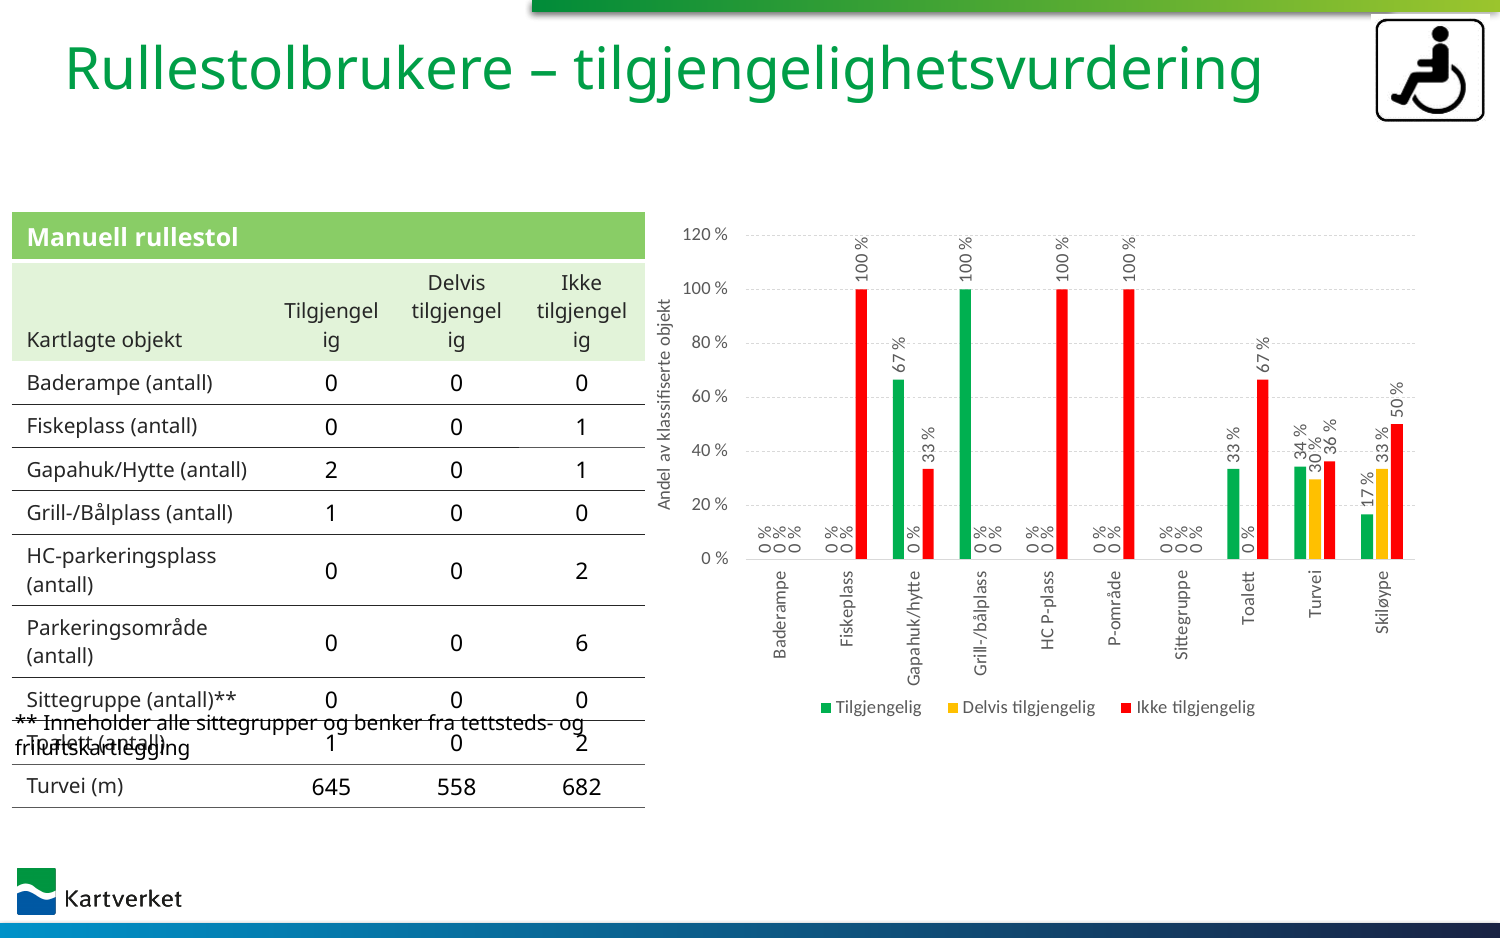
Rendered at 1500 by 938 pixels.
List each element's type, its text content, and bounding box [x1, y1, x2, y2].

table_cell Grill-/Bålplass (antall) [12, 491, 269, 534]
picture [643, 218, 1426, 728]
table_cell Turvei (m) [12, 768, 269, 807]
table_cell 0 [269, 361, 394, 404]
table_cell 558 [394, 768, 519, 807]
table_cell 682 [519, 768, 645, 807]
table_cell 0 [519, 491, 638, 534]
table_cell 0 [394, 361, 519, 404]
table_cell 0 [394, 535, 519, 605]
table_cell 1 [519, 448, 638, 490]
table_cell 0 [269, 678, 394, 702]
table_cell 0 [394, 491, 519, 534]
table_cell 1 [519, 405, 638, 447]
table_cell 2 [269, 448, 394, 490]
table_cell 2 [519, 535, 638, 605]
table_cell 0 [519, 361, 638, 404]
table_cell Kartlagte objekt [12, 263, 269, 361]
text_box Rullestolbrukere – tilgjengelighetsvurdering [49, 12, 1372, 109]
table_cell 0 [394, 448, 519, 490]
table_cell 645 [269, 768, 394, 807]
table_cell 0 [394, 606, 519, 677]
table_cell 0 [394, 405, 519, 447]
table_cell 0 [519, 678, 638, 702]
table_cell 0 [269, 535, 394, 605]
table_cell Sittegruppe (antall)** [12, 678, 269, 702]
table_cell 1 [269, 491, 394, 534]
text_box ** Inneholder alle sittegrupper og benker fra tettsteds- og friluftskartlegging [0, 702, 745, 768]
table_cell Gapahuk/Hytte (antall) [12, 448, 269, 490]
table_cell 0 [394, 678, 519, 702]
table_header Manuell rullestol [12, 212, 645, 259]
table_cell 0 [269, 405, 394, 447]
table_cell Baderampe (antall) [12, 361, 269, 404]
table_cell 0 [269, 606, 394, 677]
table_cell Parkeringsområde (antall) [12, 606, 269, 677]
picture [1371, 13, 1491, 127]
table_cell Fiskeplass (antall) [12, 405, 269, 447]
table_cell Tilgjengelig [269, 263, 394, 361]
table_cell Ikke tilgjengelig [519, 263, 638, 361]
table_cell Delvis tilgjengelig [394, 263, 519, 361]
table_cell 6 [519, 606, 638, 677]
table_cell HC-parkeringsplass (antall) [12, 535, 269, 605]
